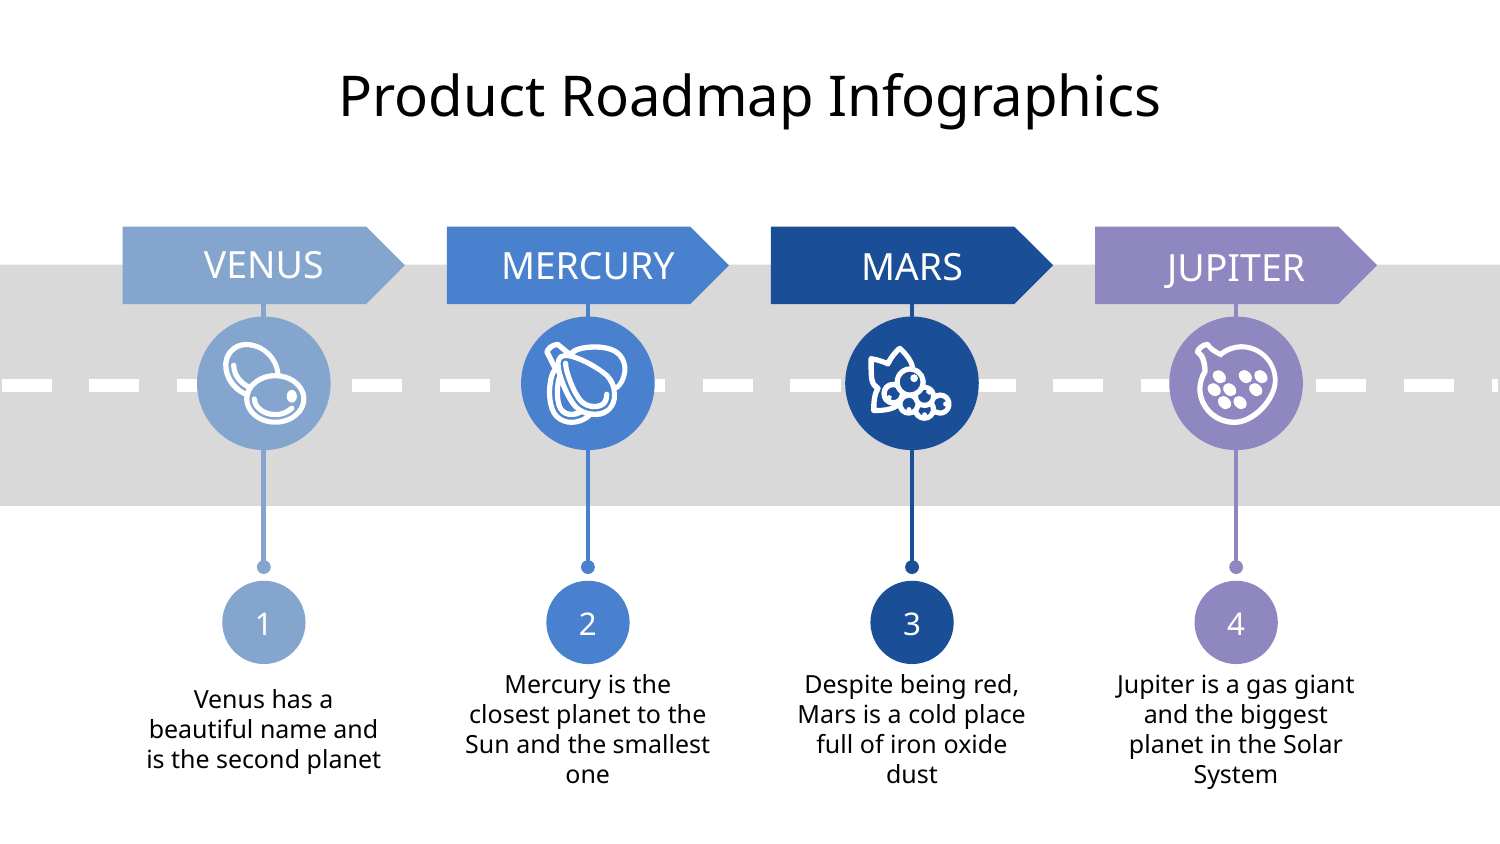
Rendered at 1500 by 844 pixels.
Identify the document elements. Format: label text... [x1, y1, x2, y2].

text_box [1095, 226, 1374, 262]
text_box 2 [546, 580, 630, 665]
text_box Venus has a beautiful name and is the second planet [133, 673, 394, 817]
text_box MERCURY [475, 244, 701, 262]
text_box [544, 341, 632, 426]
text_box [770, 226, 1050, 262]
text_box [122, 226, 402, 262]
text_box 3 [870, 580, 954, 665]
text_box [868, 345, 956, 422]
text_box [0, 264, 1500, 507]
title Product Roadmap Infographics [75, 67, 1425, 120]
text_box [221, 341, 307, 425]
text_box Mercury is the closest planet to the Sun and the smallest one [458, 673, 718, 817]
text_box 4 [1194, 580, 1278, 665]
text_box Jupiter is a gas giant and the biggest planet in the Solar System [1106, 673, 1366, 817]
text_box JUPITER [1123, 246, 1349, 262]
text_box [1194, 341, 1278, 426]
text_box [446, 226, 726, 262]
text_box 1 [222, 580, 306, 665]
text_box MARS [799, 245, 1025, 262]
text_box VENUS [151, 243, 377, 262]
text_box Despite being red, Mars is a cold place full of iron oxide dust [782, 673, 1042, 817]
